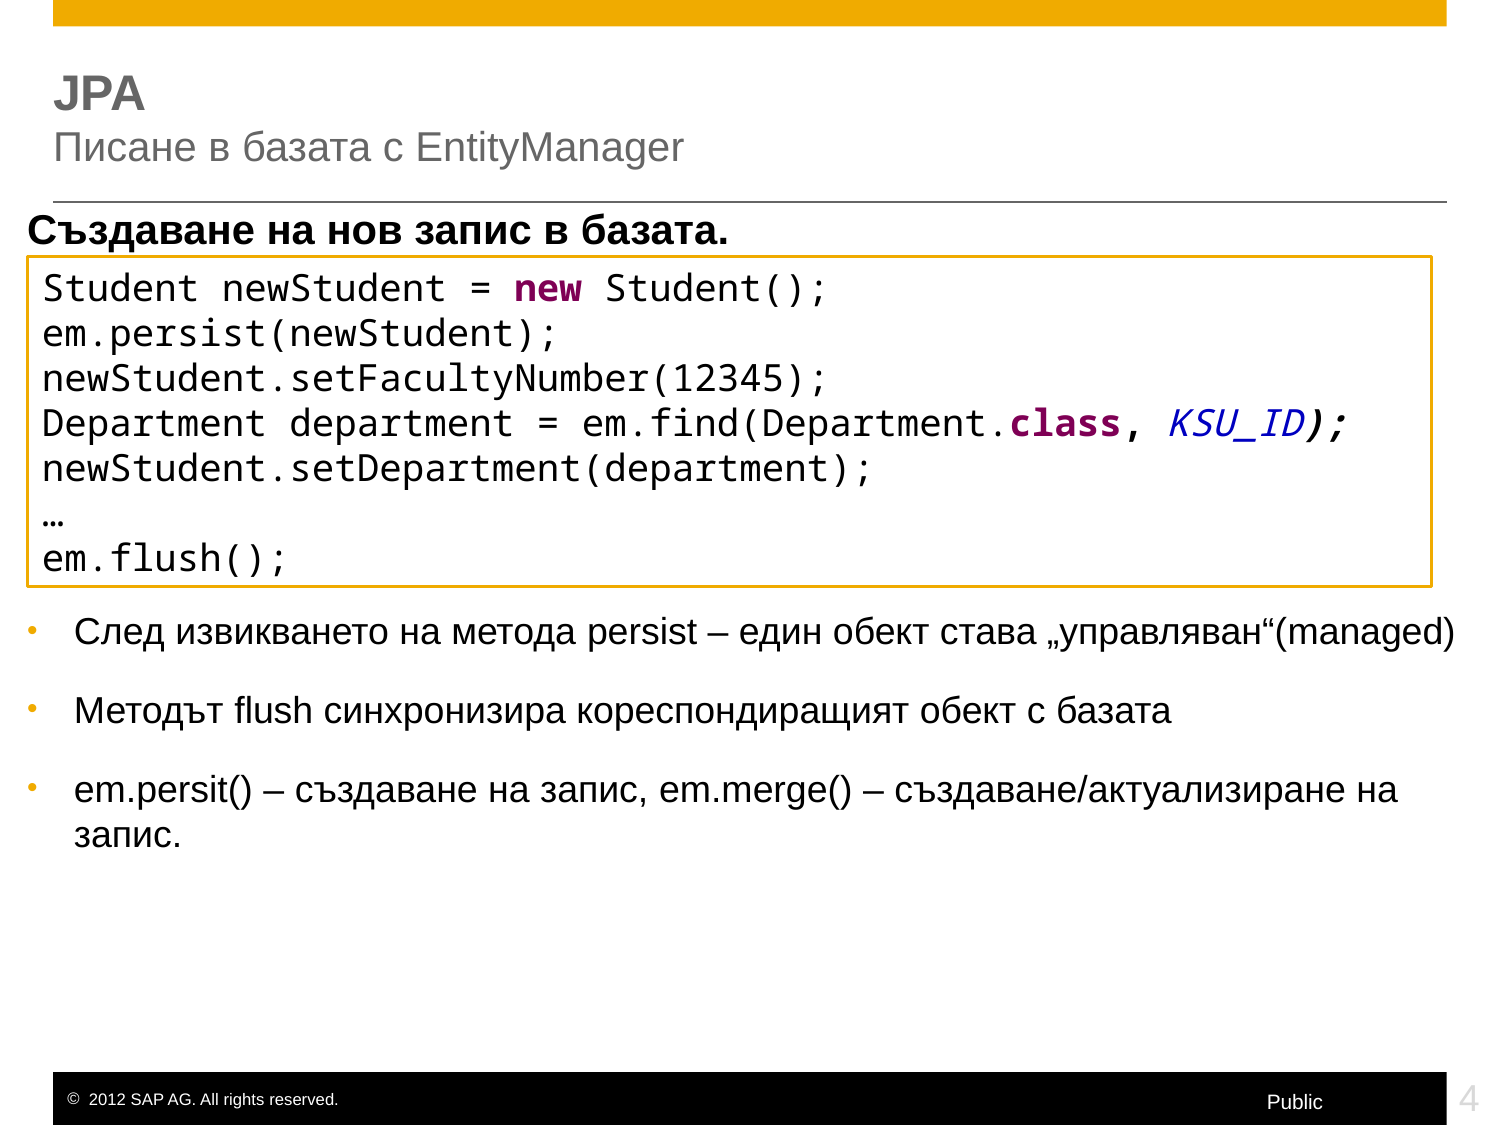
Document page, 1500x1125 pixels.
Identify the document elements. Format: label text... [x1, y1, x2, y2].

text_box След извикването на метода persist – един обект става „управляван“(managed) Методът flush синхронизира кореспондиращият обект с базата em.persit() – създаване на запис, em.merge() – създаване/актуализиране на запис. [27, 607, 1491, 996]
title JPA Писане в базата с EntityManager [53, 53, 1447, 178]
text_box Създаване на нов запис в базата. [27, 203, 1378, 246]
text_box 4 [1458, 1074, 1491, 1120]
text_box Student newStudent = new Student(); em.persist(newStudent); newStudent.setFacultyNumber(12345); Department department = em.find(Department.class, KSU_ID); newStudent.setDepartment(department); … em.flush(); [26, 255, 1433, 588]
